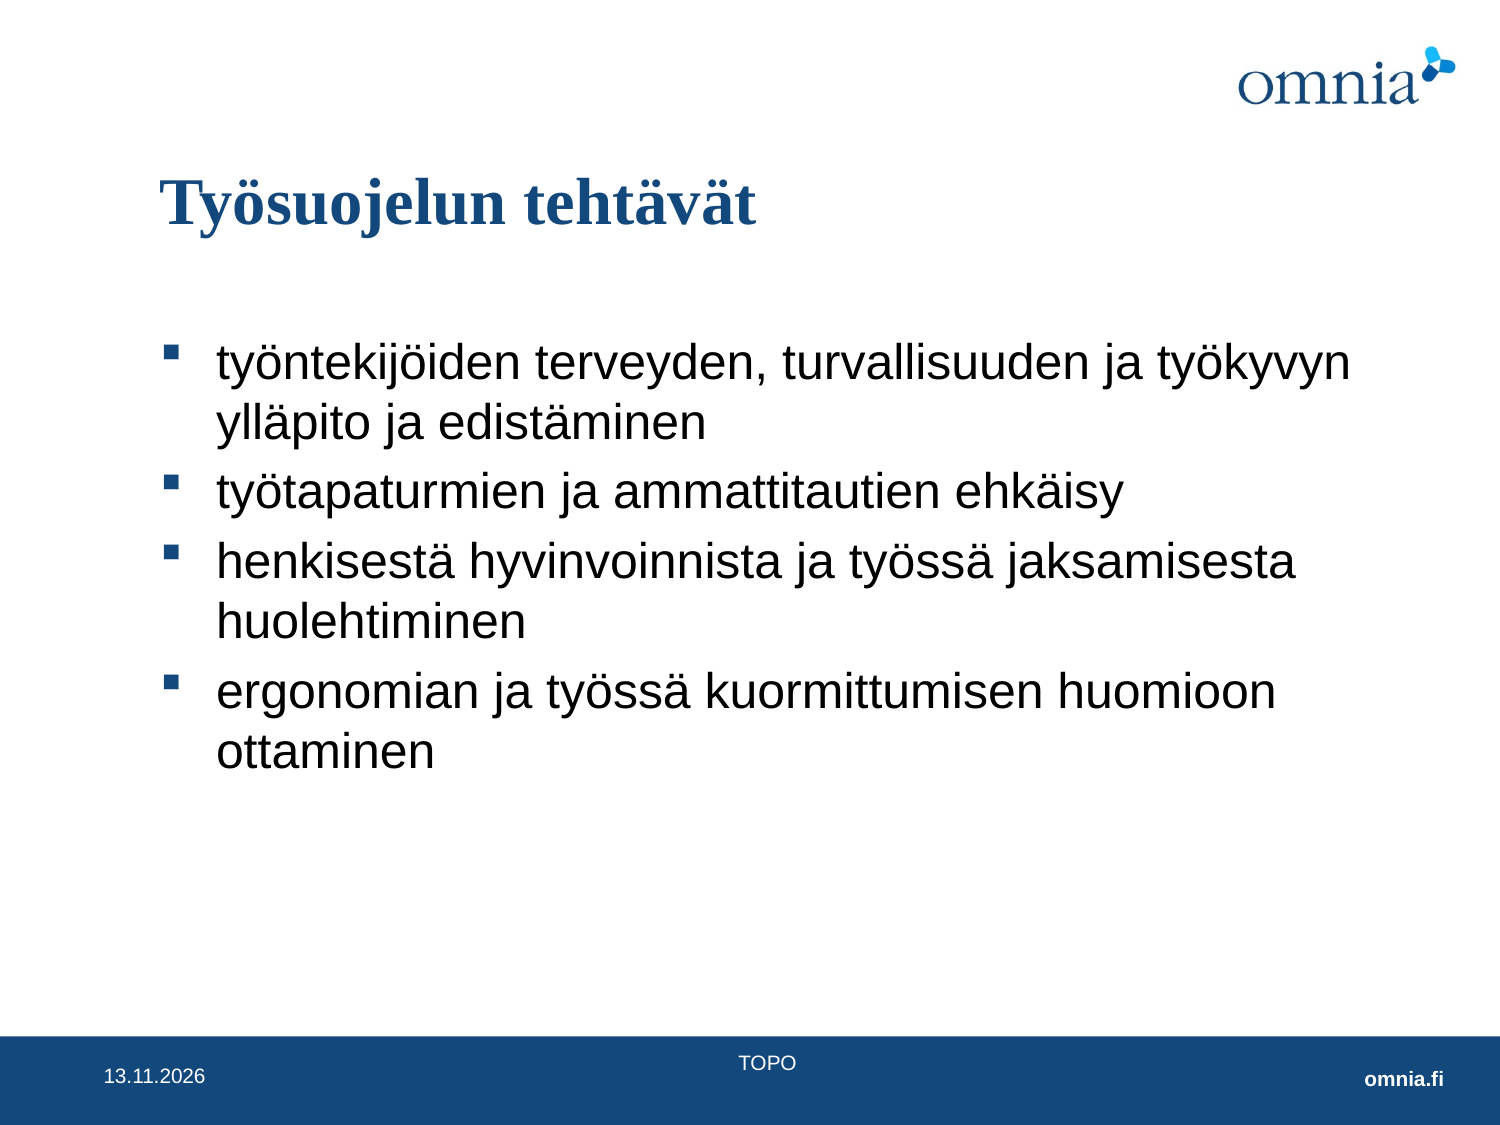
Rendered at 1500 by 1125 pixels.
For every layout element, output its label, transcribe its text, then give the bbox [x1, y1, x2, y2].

picture [1222, 30, 1471, 104]
title Työsuojelun tehtävät [144, 104, 1483, 292]
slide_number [88, 1045, 384, 1105]
list työntekijöiden terveyden, turvallisuuden ja työkyvyn ylläpito ja edistäminen työtapaturmien ja ammattitautien ehkäisy henkisestä hyvinvoinnista ja työssä jaksamisesta huolehtiminen ergonomian ja työssä kuormittumisen huomioon ottaminen [144, 321, 1483, 976]
footer TOPO [531, 1045, 1004, 1105]
